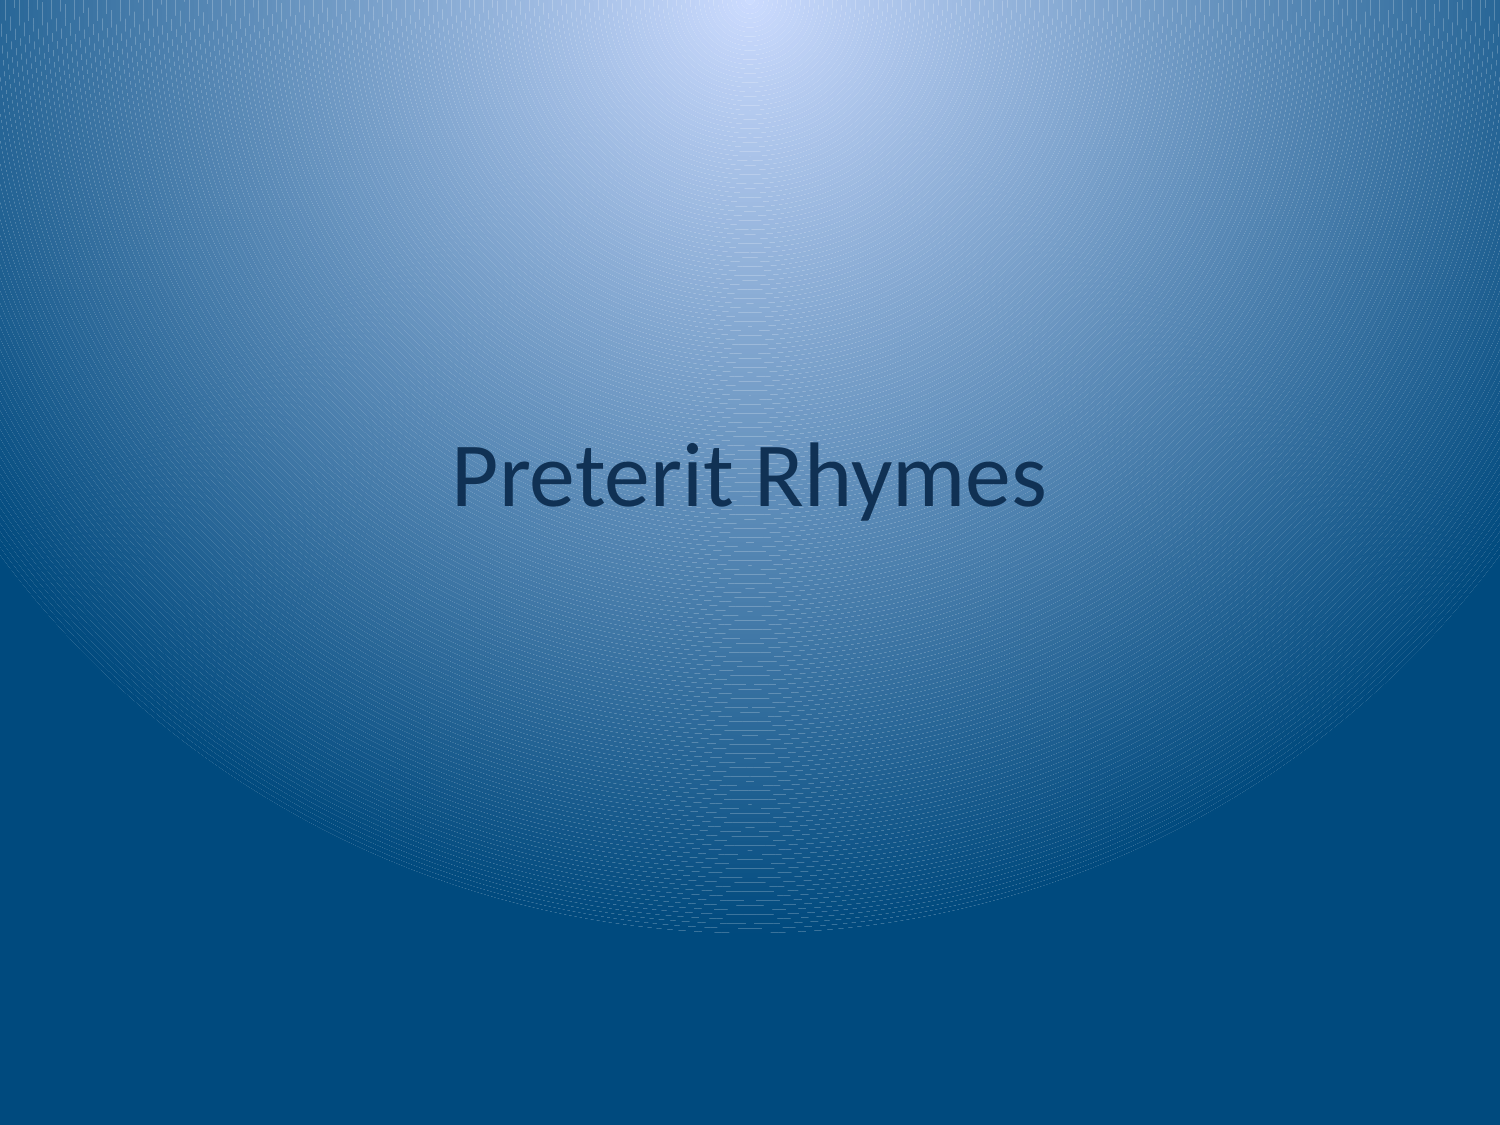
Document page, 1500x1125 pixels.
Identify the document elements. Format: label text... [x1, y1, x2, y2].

title Preterit Rhymes [112, 349, 1388, 591]
